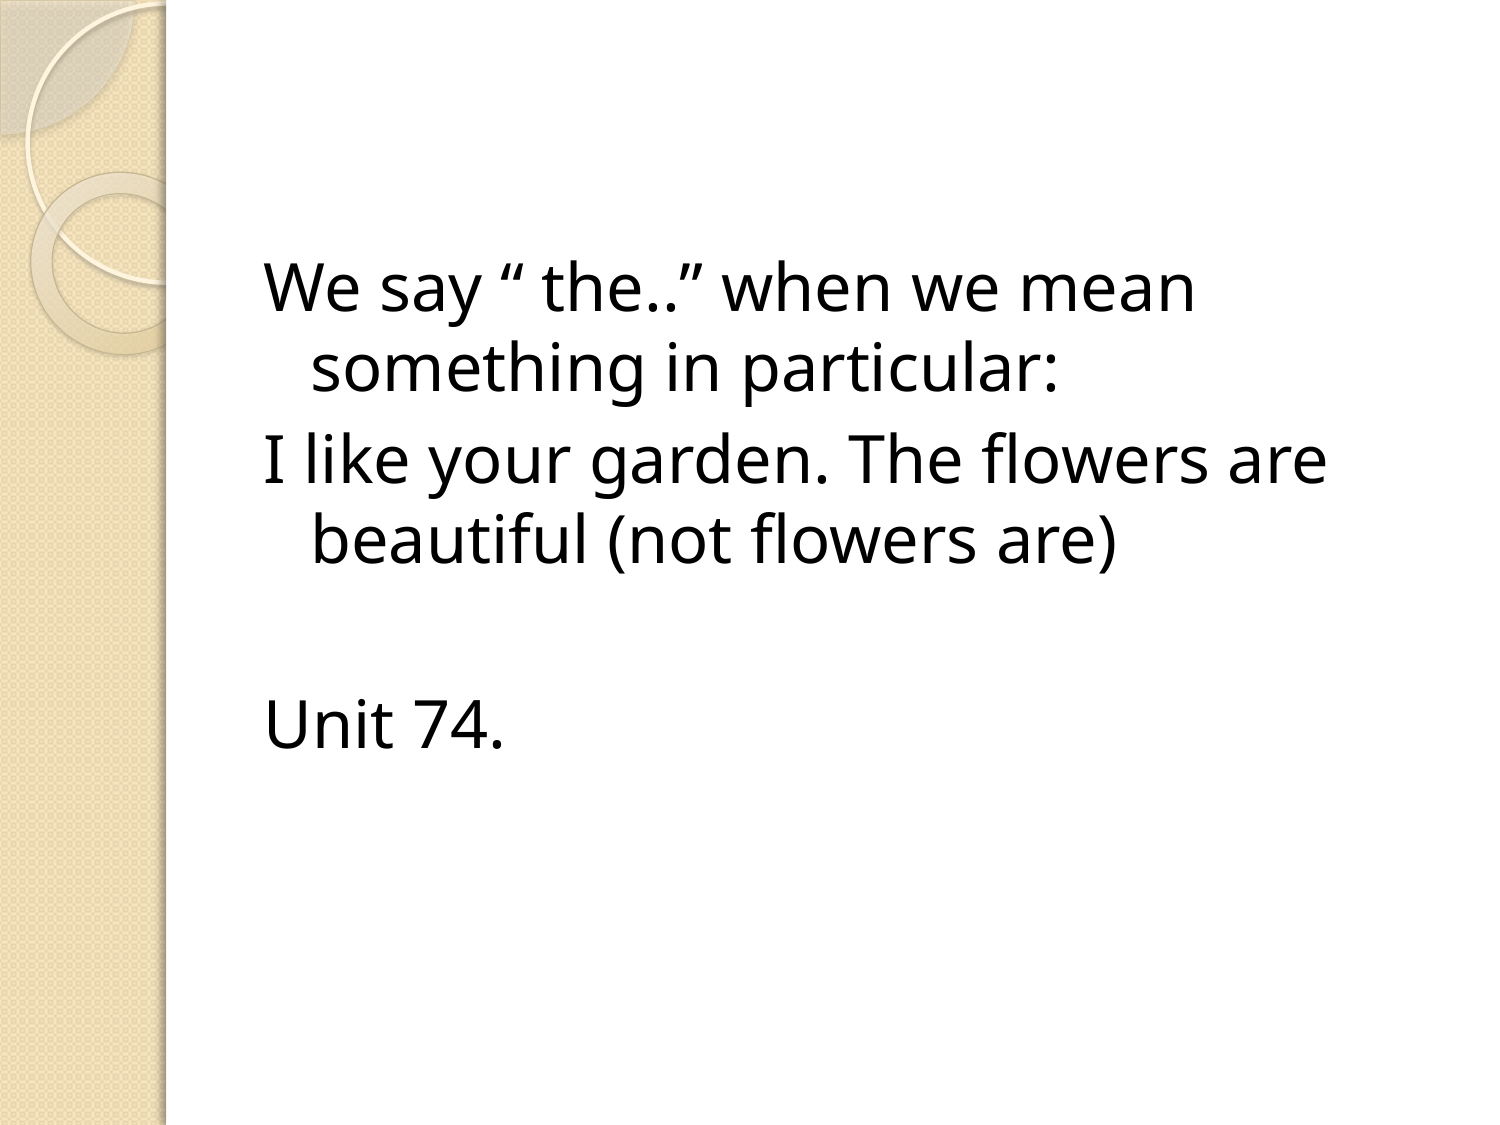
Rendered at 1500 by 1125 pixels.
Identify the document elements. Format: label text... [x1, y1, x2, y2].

list We say “ the..” when we mean something in particular: I like your garden. The flowers are beautiful (not flowers are) Unit 74. [235, 237, 1466, 1025]
